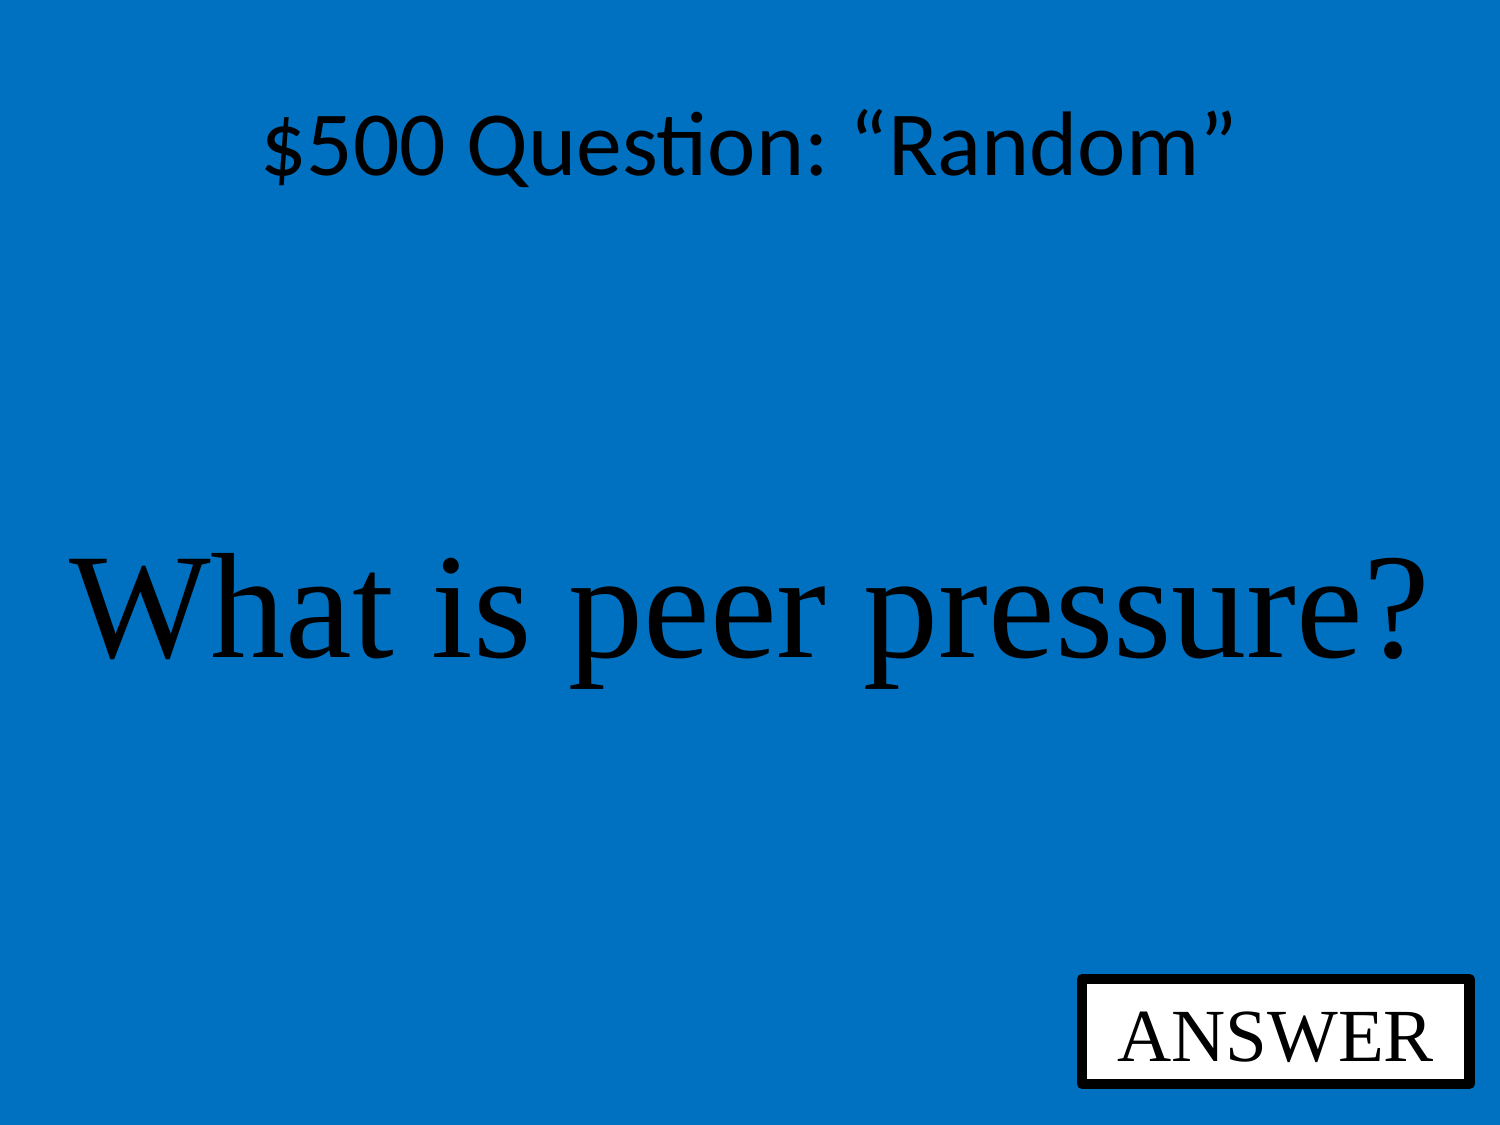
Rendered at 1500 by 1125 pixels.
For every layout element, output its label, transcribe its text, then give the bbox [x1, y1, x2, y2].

text_box What is peer pressure? [37, 499, 1463, 695]
text_box ANSWER [1082, 979, 1470, 1084]
title $500 Question: “Random” [75, 45, 1425, 233]
